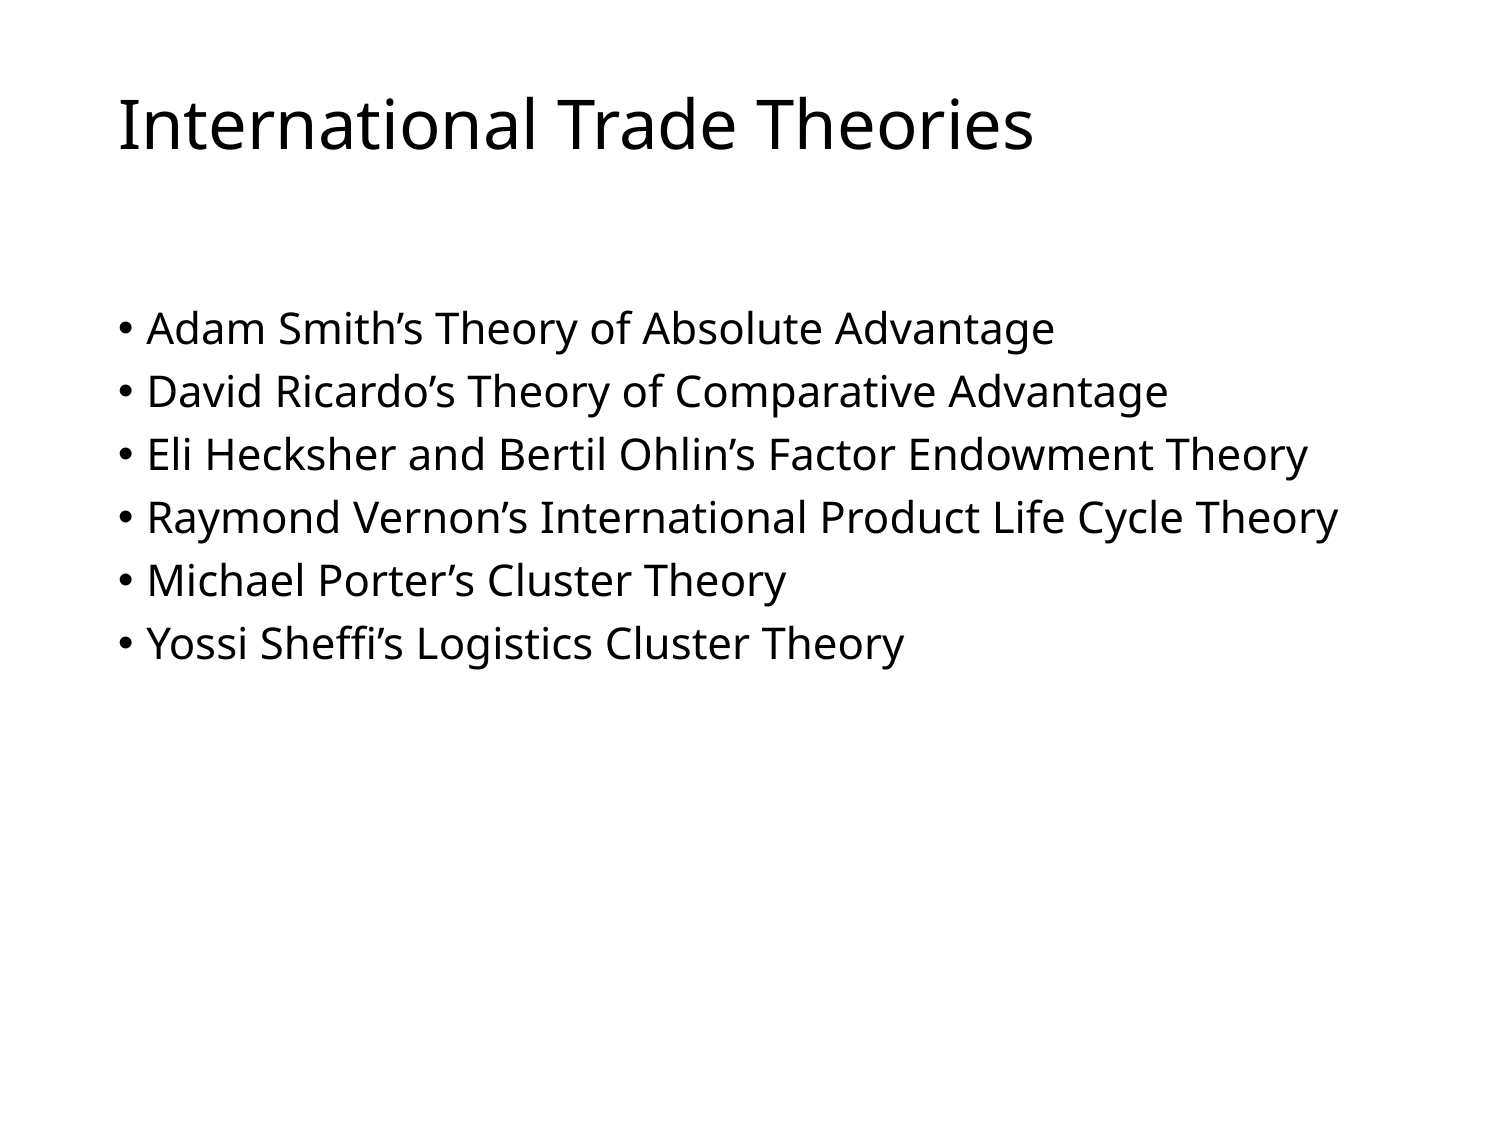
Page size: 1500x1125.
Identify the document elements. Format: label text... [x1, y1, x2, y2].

title International Trade Theories [103, 59, 1397, 278]
list Adam Smith’s Theory of Absolute Advantage David Ricardo’s Theory of Comparative Advantage Eli Hecksher and Bertil Ohlin’s Factor Endowment Theory Raymond Vernon’s International Product Life Cycle Theory Michael Porter’s Cluster Theory Yossi Sheffi’s Logistics Cluster Theory [103, 299, 1397, 1014]
